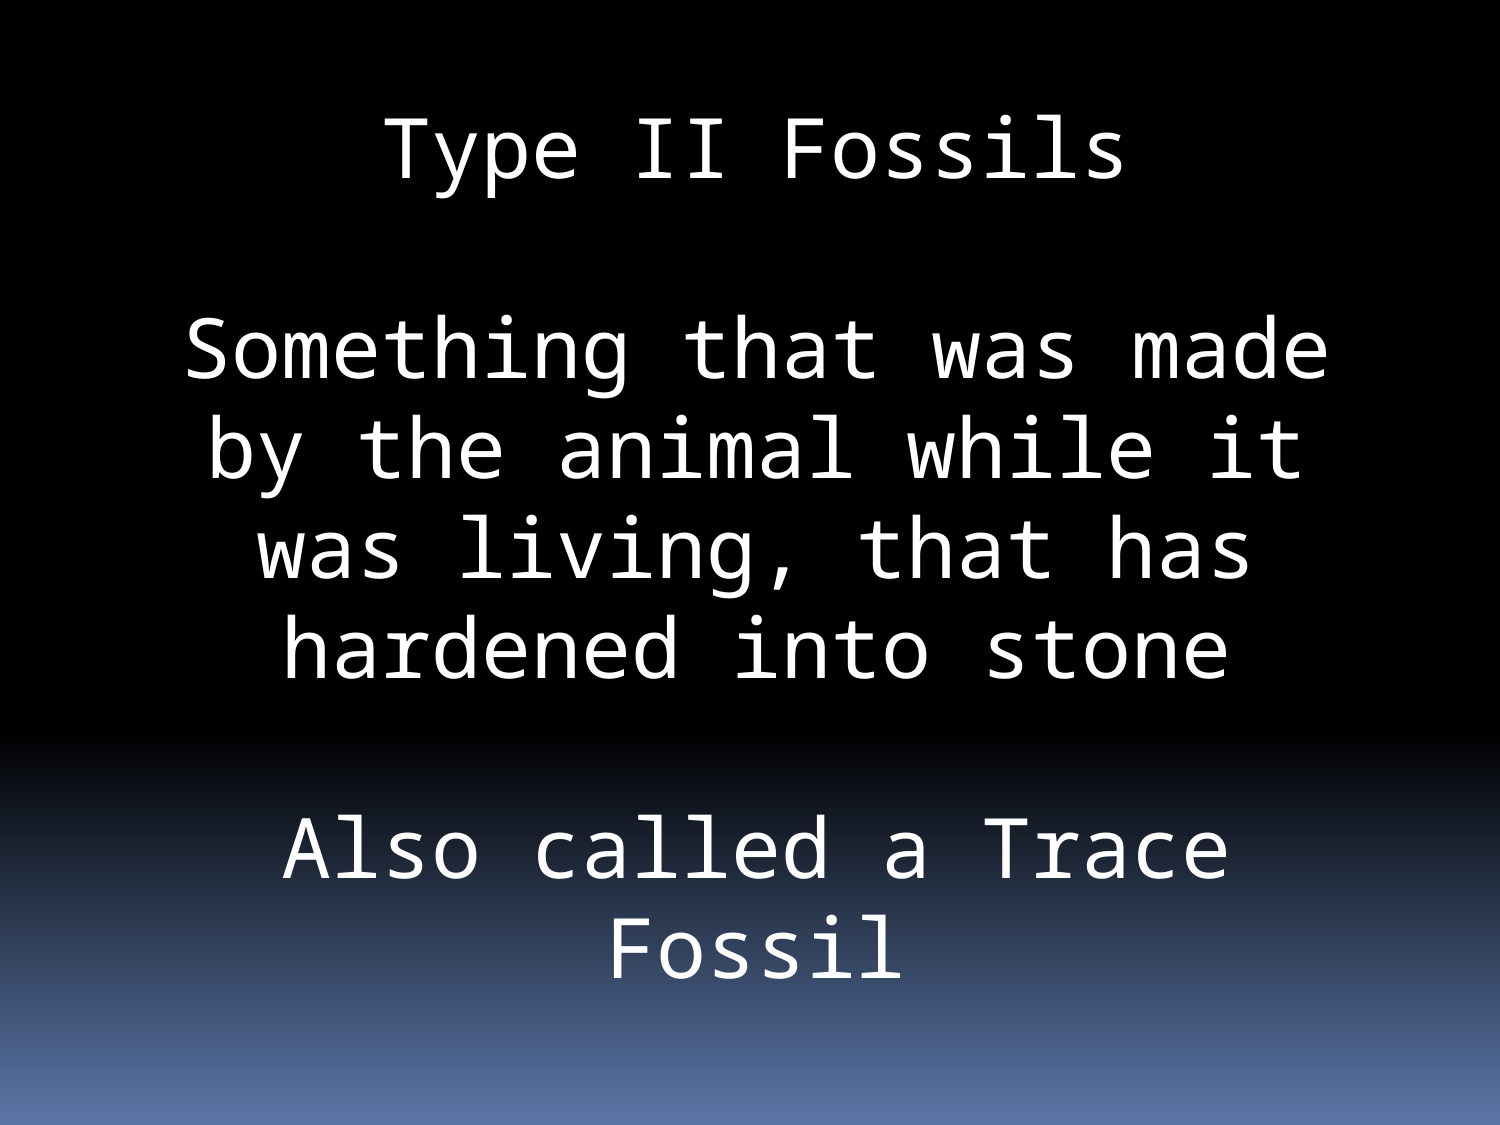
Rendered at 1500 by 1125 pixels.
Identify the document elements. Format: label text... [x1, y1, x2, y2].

text_box Type II Fossils Something that was made by the animal while it was living, that has hardened into stone Also called a Trace Fossil [149, 87, 1363, 1003]
